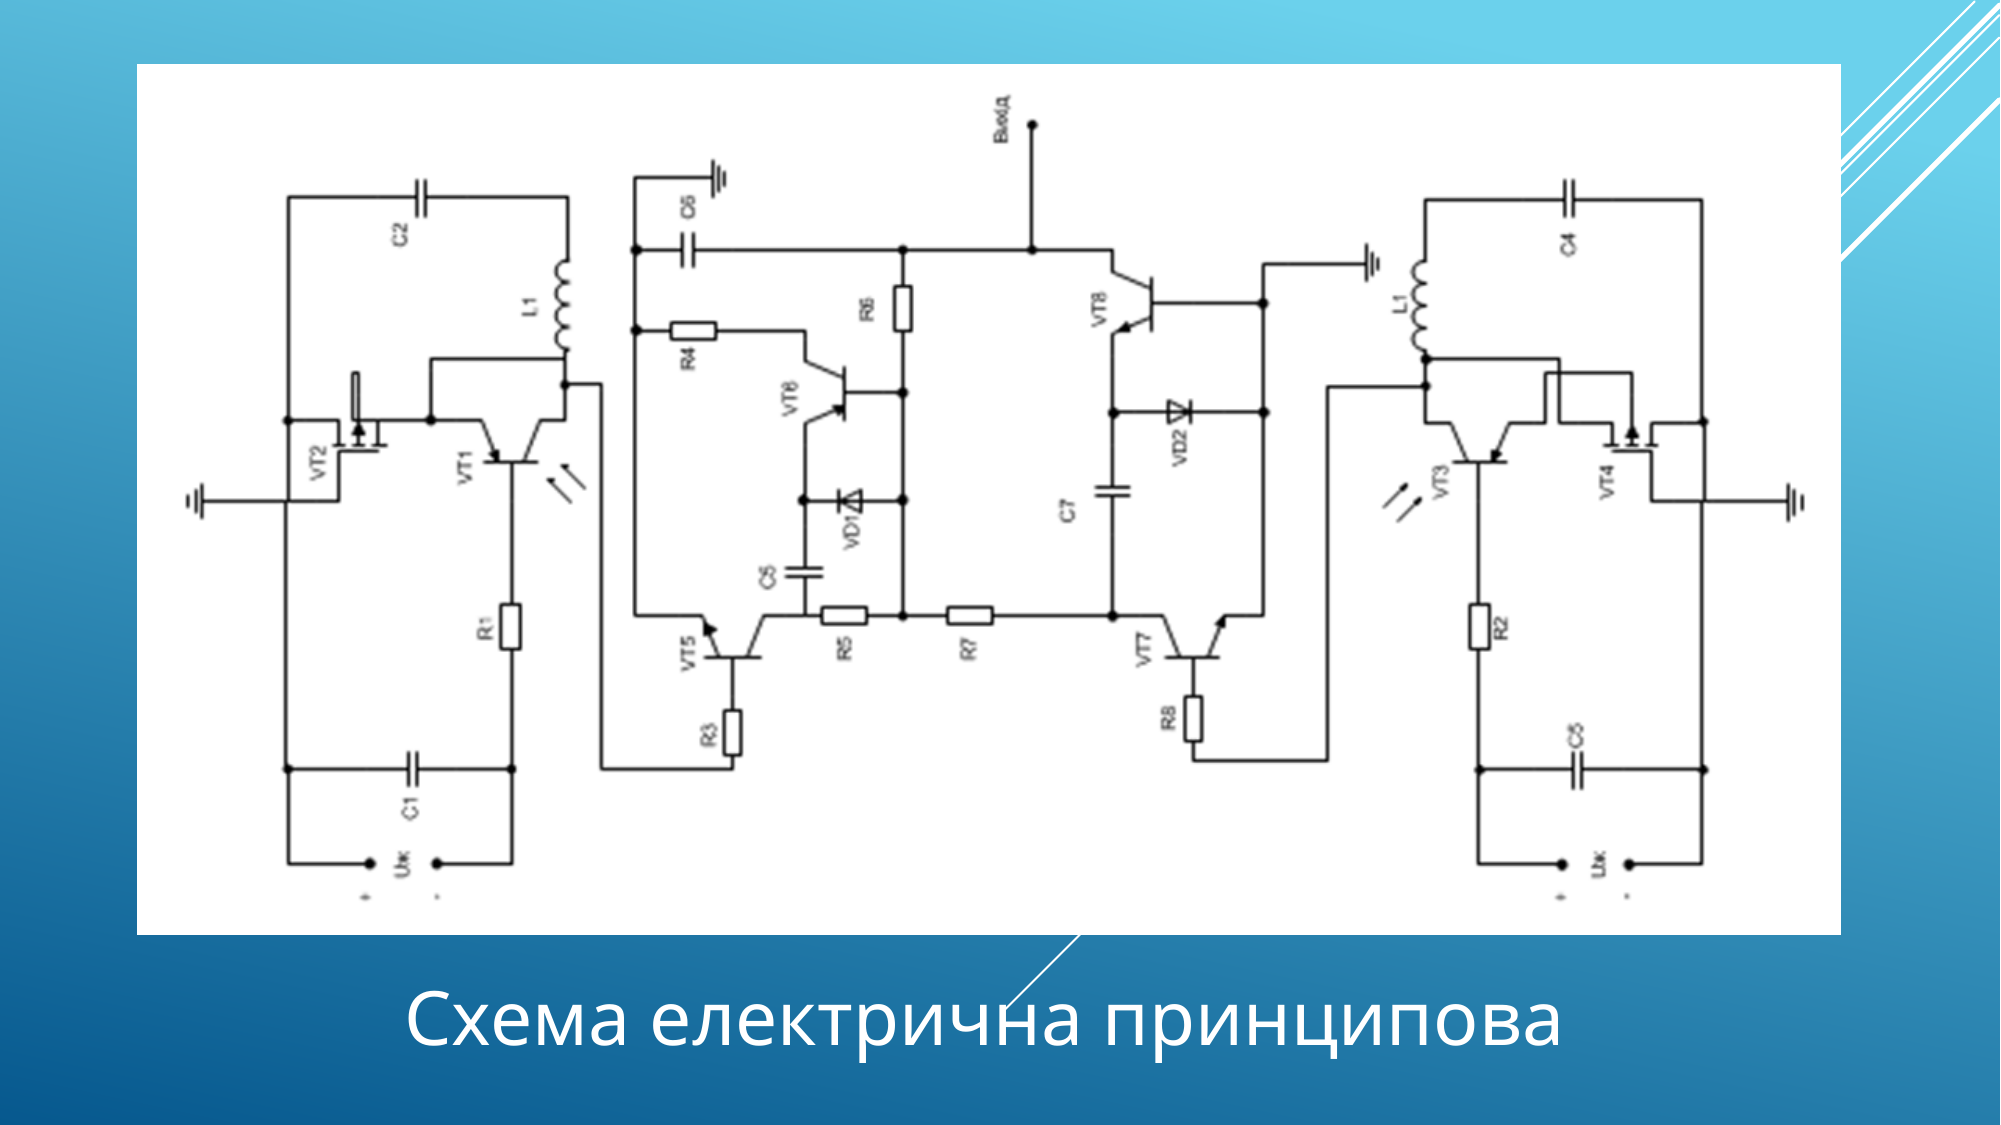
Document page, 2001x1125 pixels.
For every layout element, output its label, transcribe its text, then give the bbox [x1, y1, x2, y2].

subtitle Схема електрична принципова [389, 963, 1853, 1125]
picture [136, 64, 1841, 936]
